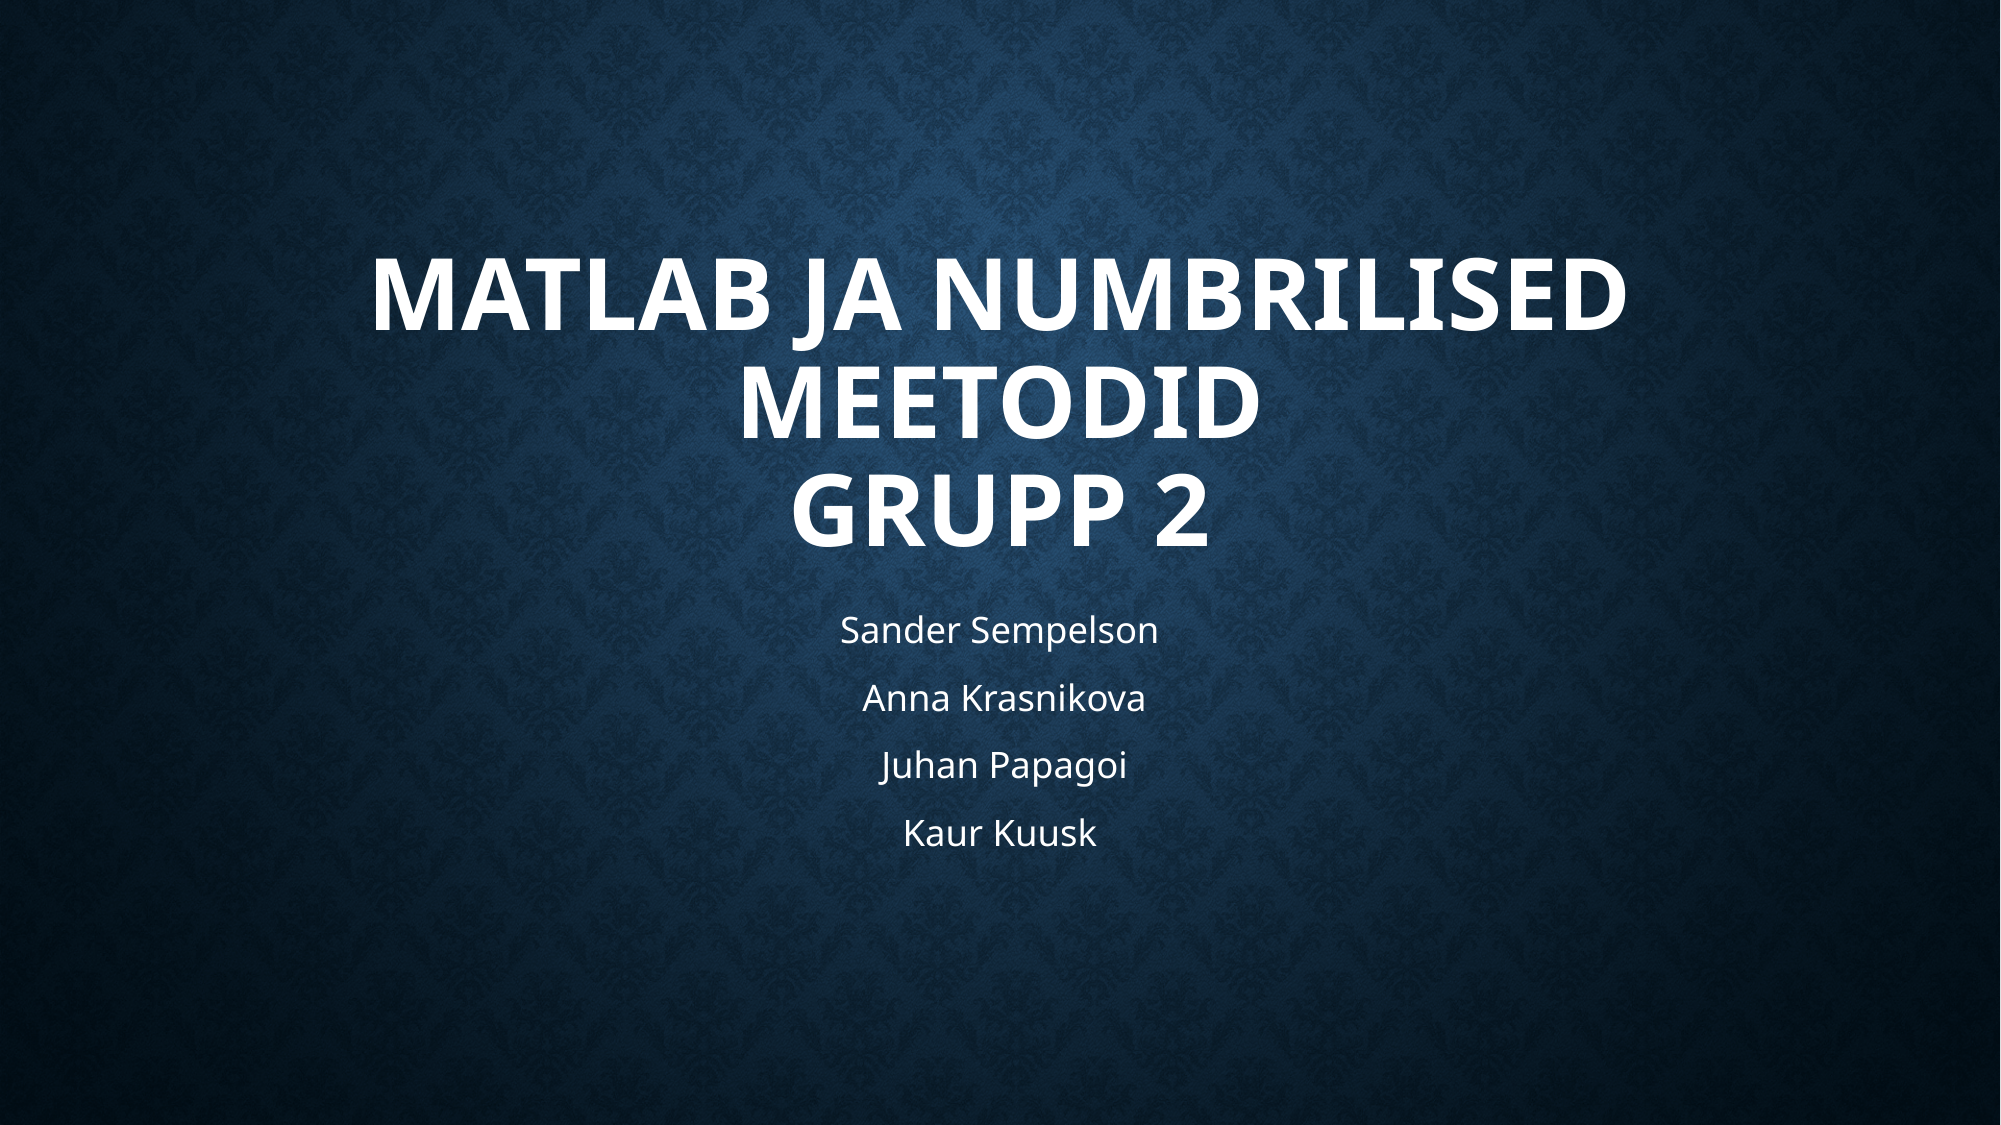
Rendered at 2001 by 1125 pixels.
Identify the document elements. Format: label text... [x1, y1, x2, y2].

title Matlab ja numbrilised meetodid Grupp 2 [261, 184, 1739, 576]
subtitle Sander Sempelson Anna Krasnikova Juhan Papagoi Kaur Kuusk [261, 590, 1739, 863]
